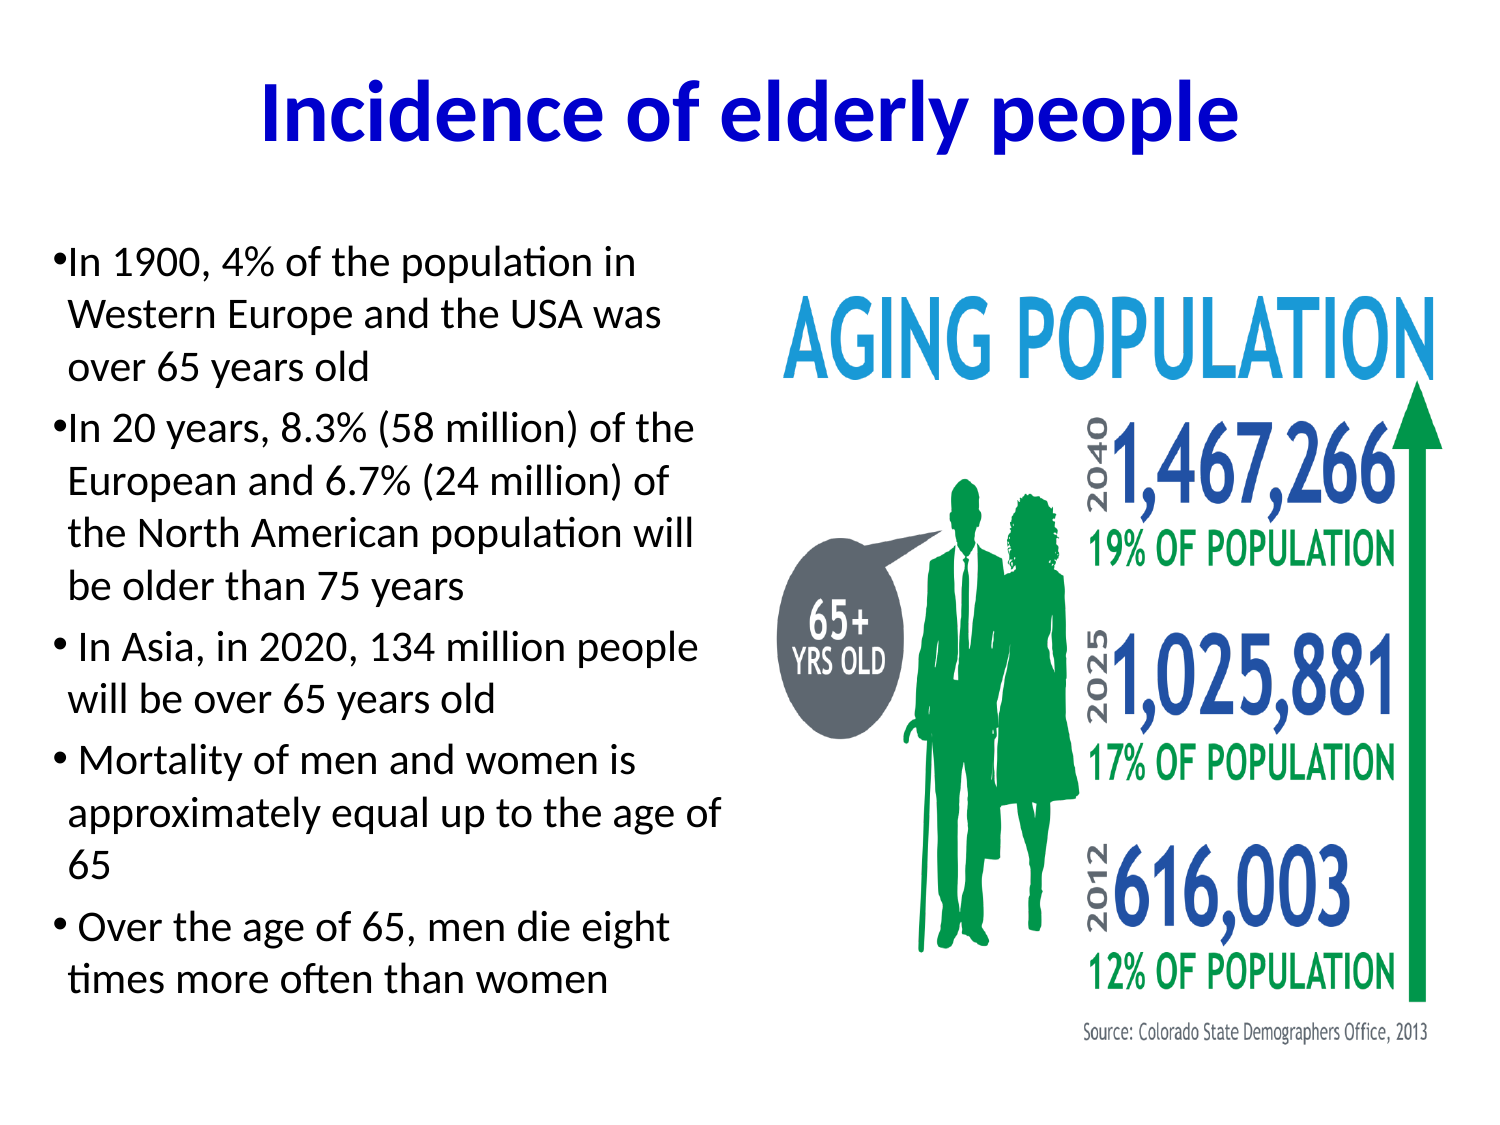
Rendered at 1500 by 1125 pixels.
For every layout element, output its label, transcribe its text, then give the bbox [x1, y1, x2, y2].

list In 1900, 4% of the population in Western Europe and the USA was over 65 years old In 20 years, 8.3% (58 million) of the European and 6.7% (24 million) of the North American population will be older than 75 years In Asia, in 2020, 134 million people will be over 65 years old Mortality of men and women is approximately equal up to the age of 65 Over the age of 65, men die eight times more often than women [37, 224, 738, 1075]
picture [762, 262, 1463, 1051]
title Incidence of elderly people [75, 12, 1425, 200]
